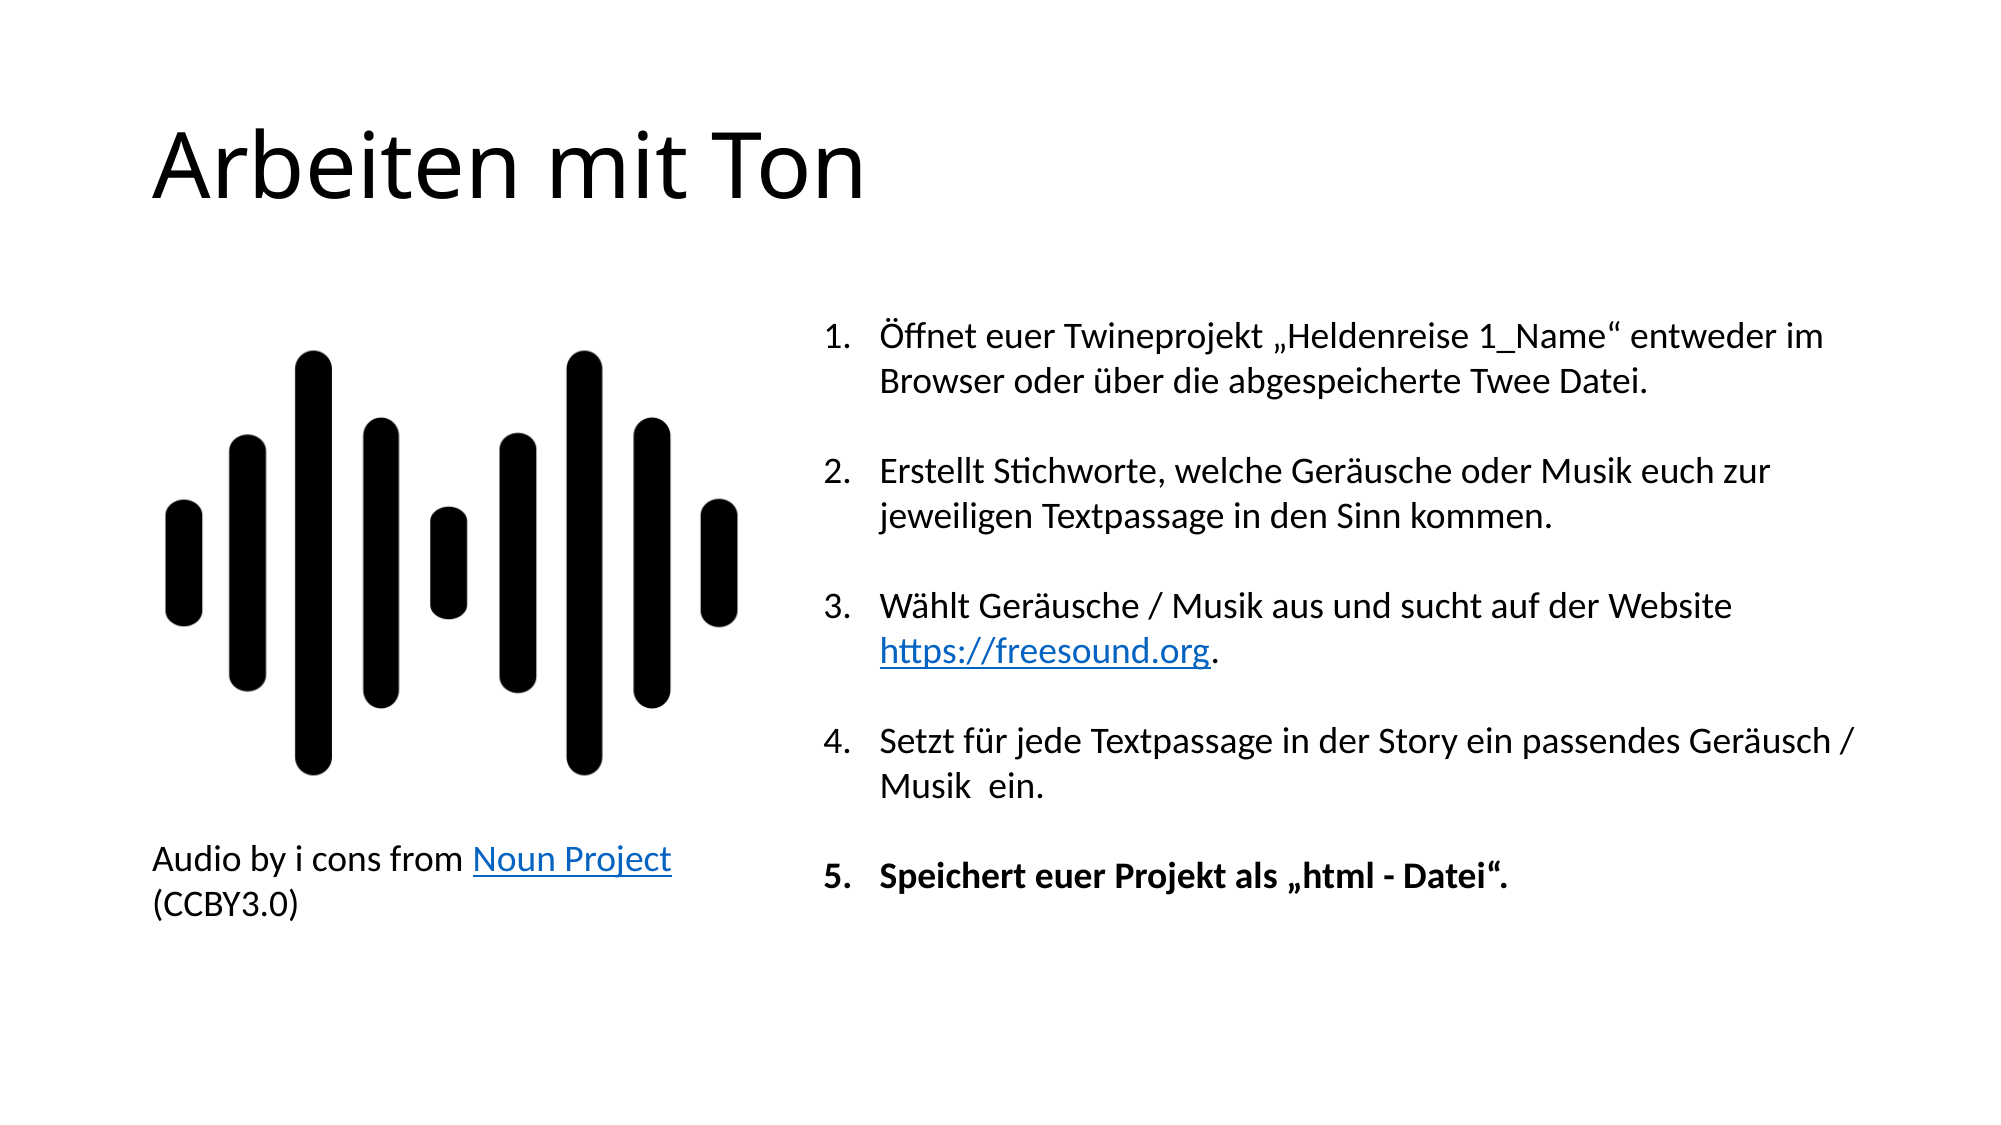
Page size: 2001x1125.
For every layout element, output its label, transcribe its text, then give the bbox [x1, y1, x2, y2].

title Arbeiten mit Ton [137, 59, 1863, 278]
text_box Öffnet euer Twineprojekt „Heldenreise 1_Name“ entweder im Browser oder über die abgespeicherte Twee Datei. Erstellt Stichworte, welche Geräusche oder Musik euch zur jeweiligen Textpassage in den Sinn kommen. Wählt Geräusche / Musik aus und sucht auf der Website https://freesound.org. Setzt für jede Textpassage in der Story ein passendes Geräusch / Musik ein. Speichert euer Projekt als „html - Datei“. [809, 304, 1886, 949]
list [94, 277, 809, 992]
